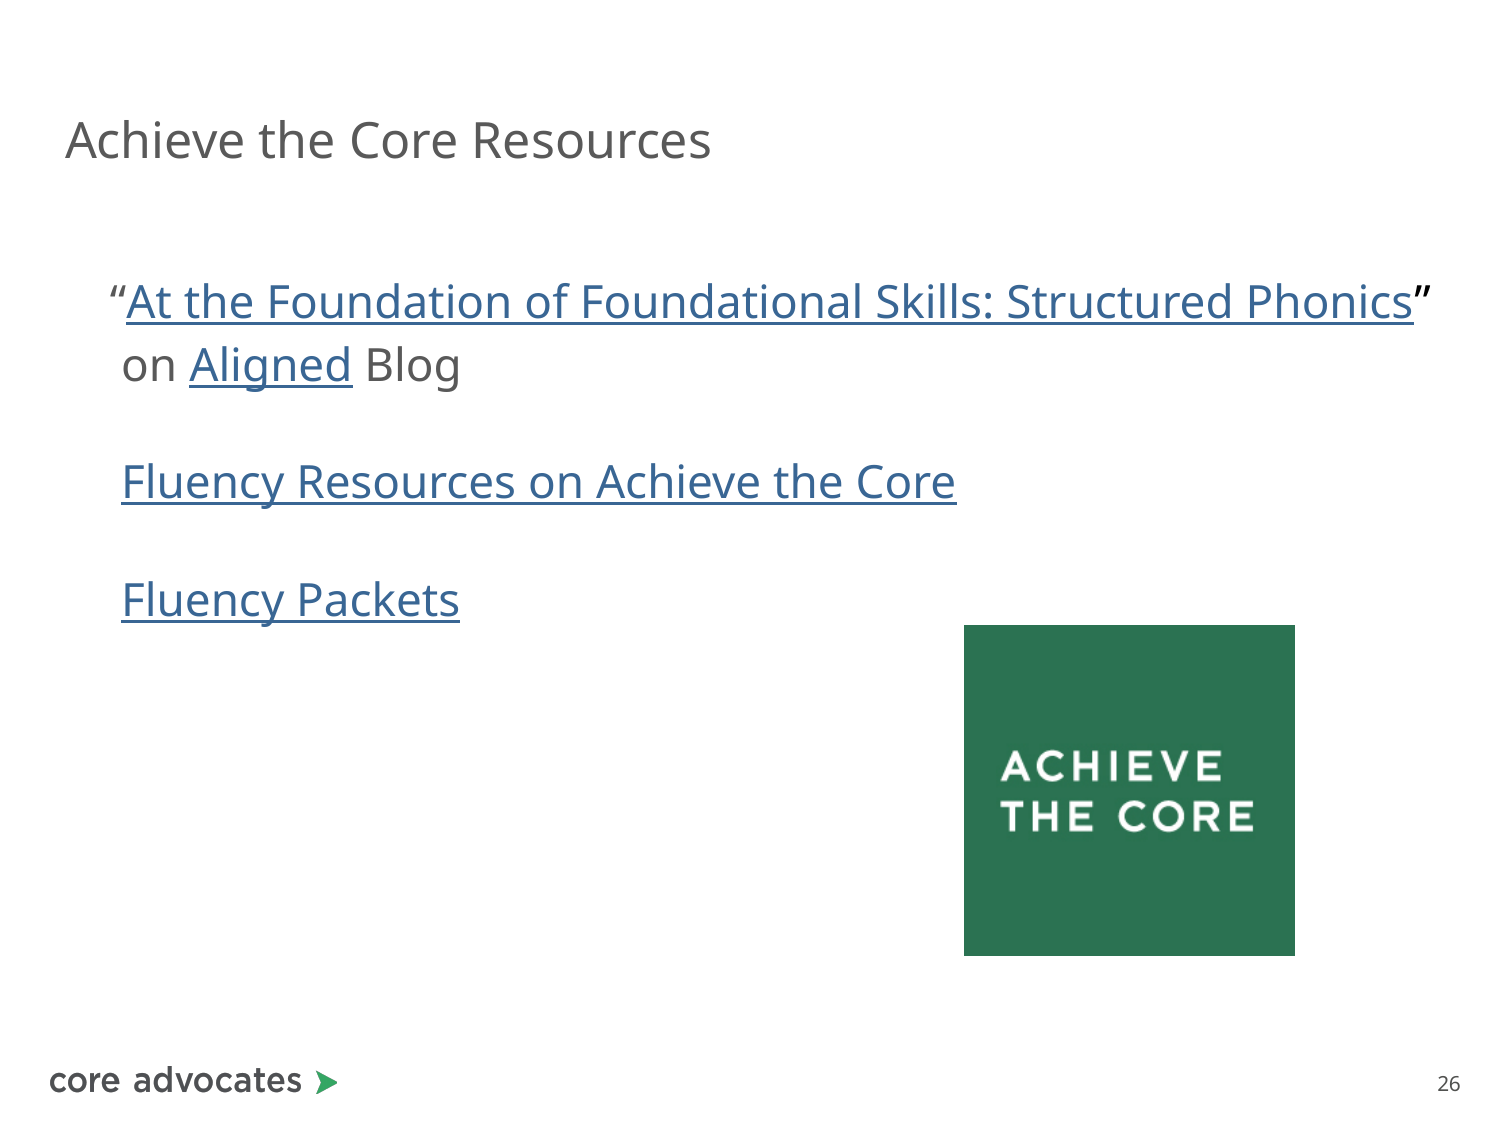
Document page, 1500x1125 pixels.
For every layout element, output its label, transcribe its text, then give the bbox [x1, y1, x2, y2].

picture [964, 625, 1295, 956]
picture [50, 1066, 337, 1094]
list “At the Foundation of Foundational Skills: Structured Phonics” on Aligned Blog Fluency Resources on Achieve the Core Fluency Packets [50, 257, 1457, 1001]
title Achieve the Core Resources [50, 45, 1457, 233]
